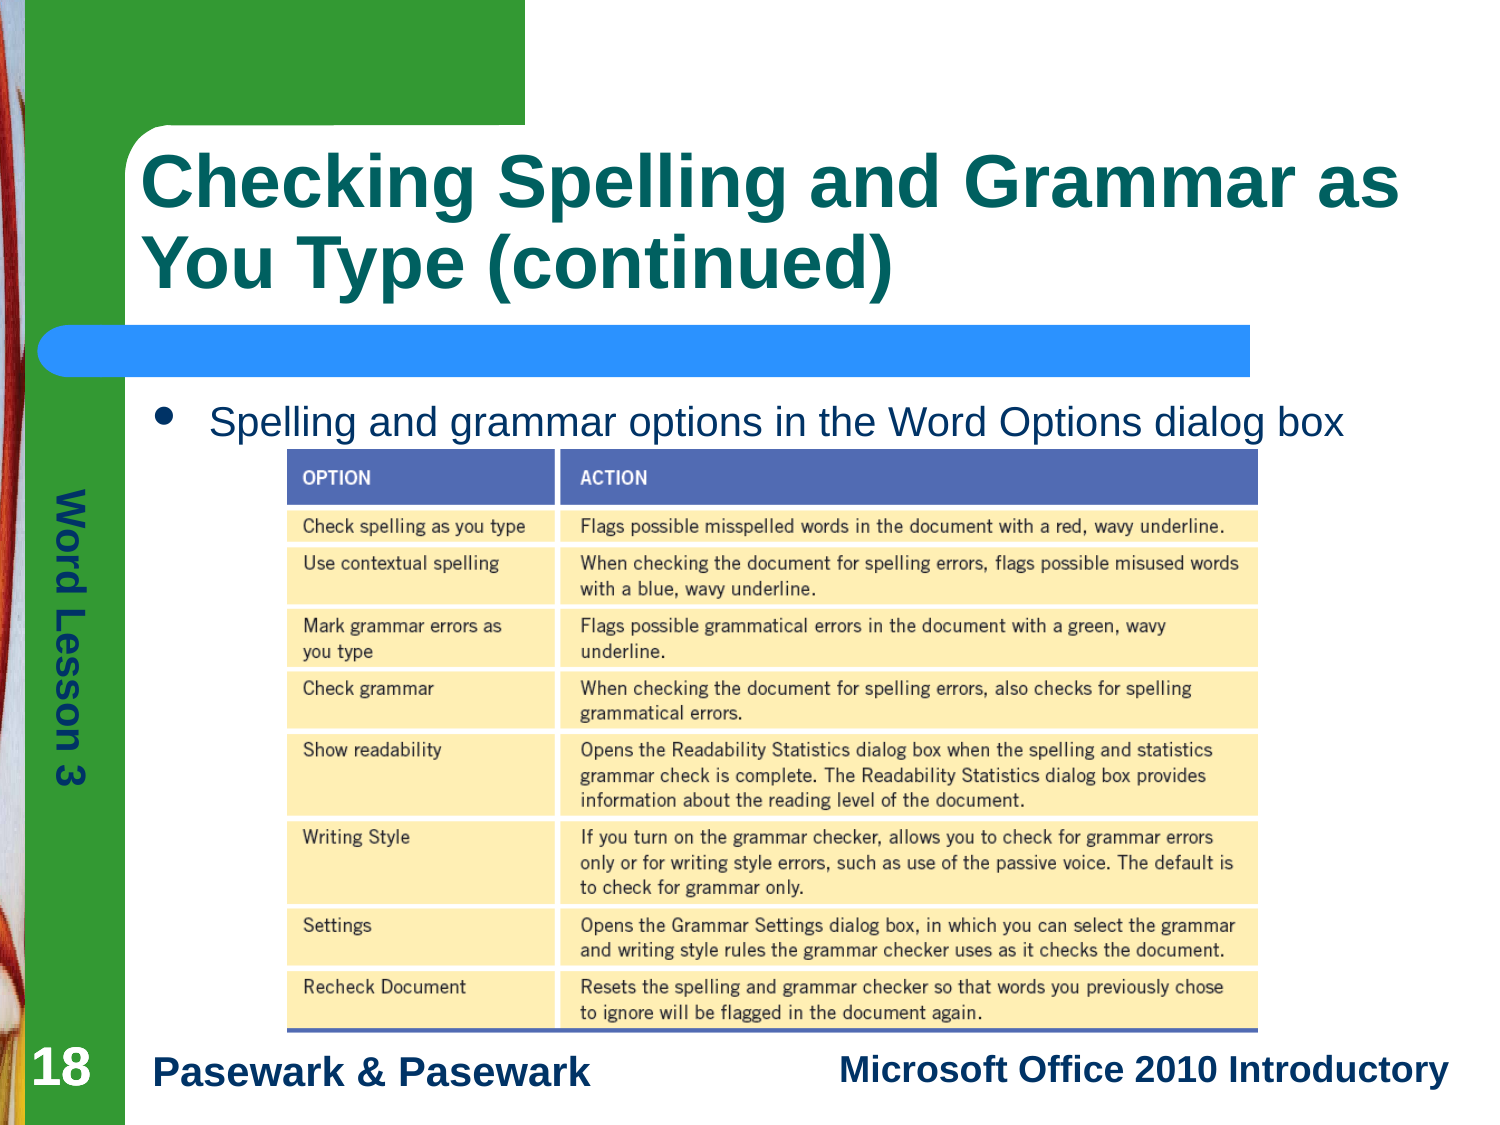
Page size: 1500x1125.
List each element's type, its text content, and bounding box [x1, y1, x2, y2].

picture [0, 0, 25, 1125]
picture [287, 449, 1258, 1036]
title Checking Spelling and Grammar as You Type (continued) [124, 124, 1500, 313]
text_box 18 [13, 1023, 111, 1105]
text_box Spelling and grammar options in the Word Options dialog box [137, 387, 1400, 488]
